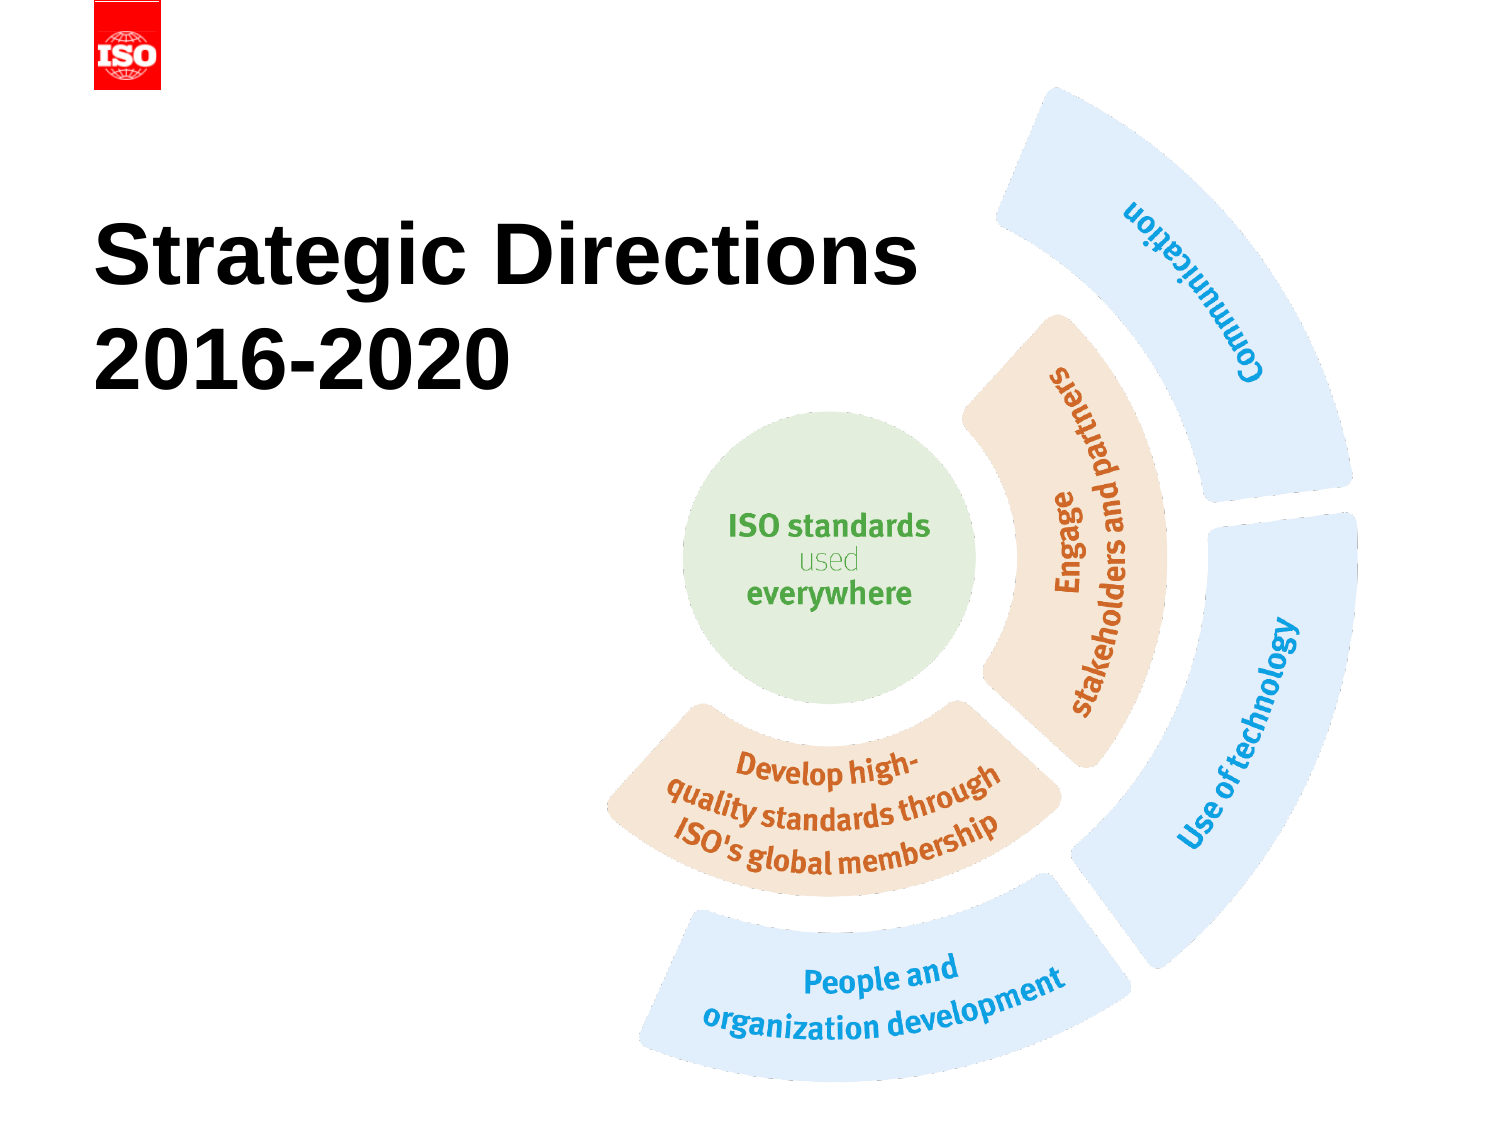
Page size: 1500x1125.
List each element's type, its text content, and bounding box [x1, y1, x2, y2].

picture [519, 80, 1433, 1104]
text_box Strategic Directions 2016-2020 [78, 174, 514, 430]
